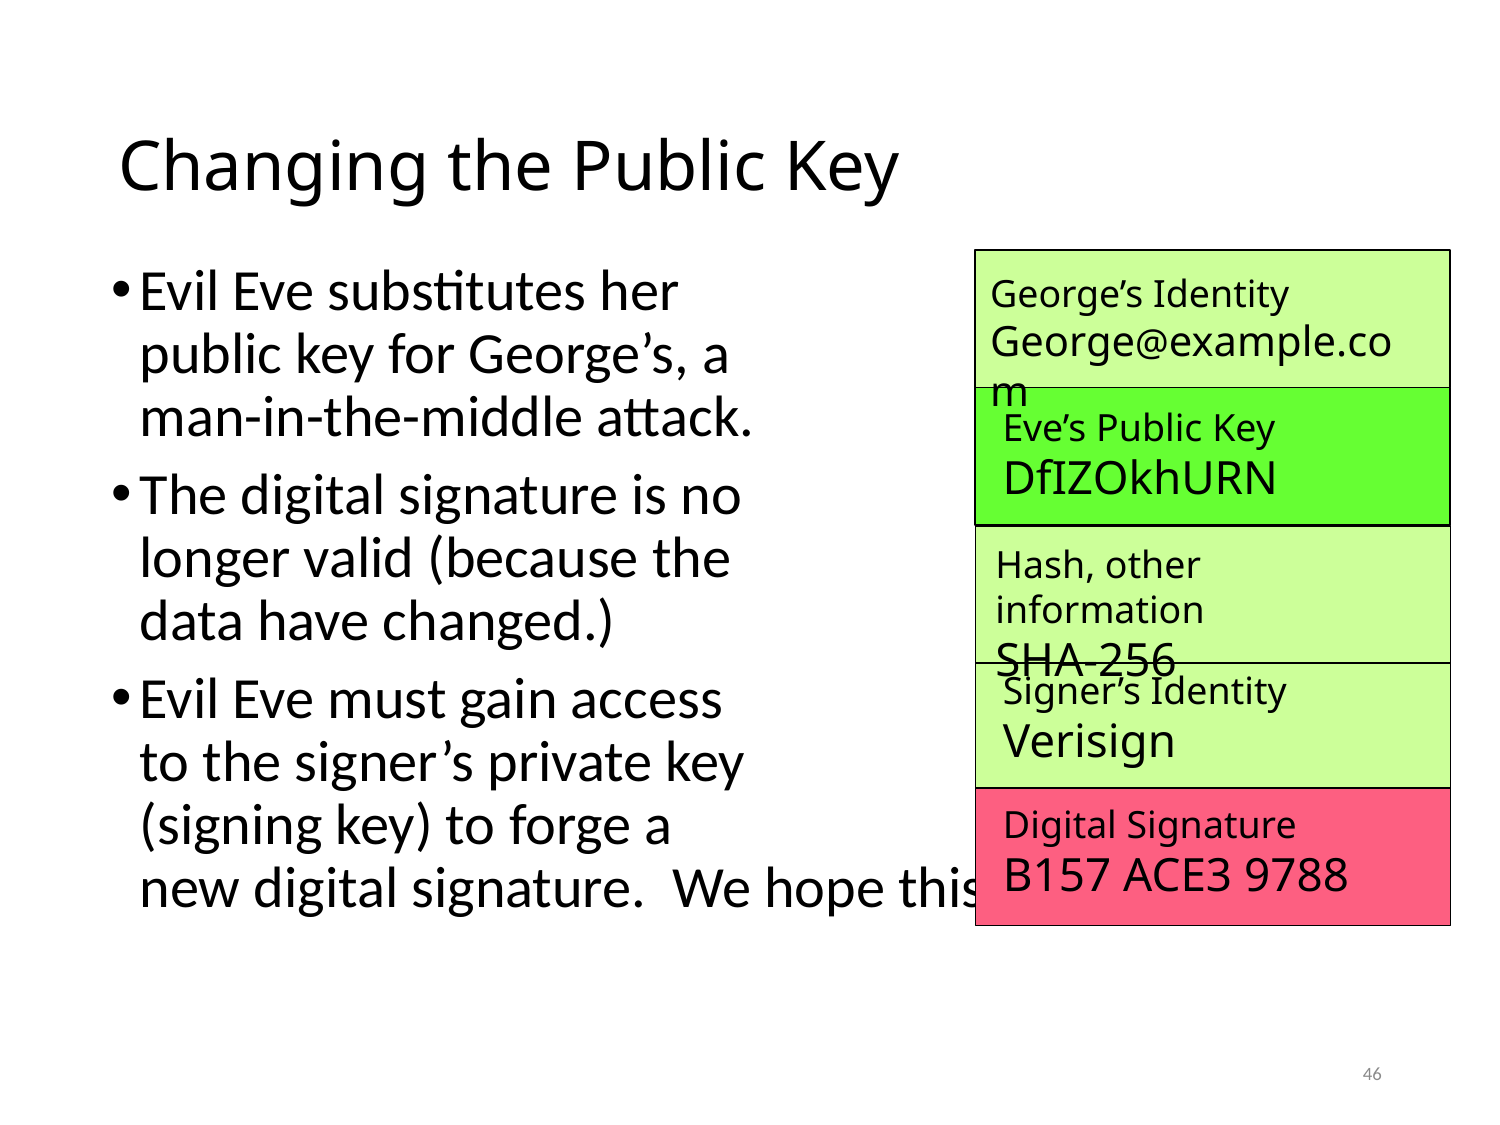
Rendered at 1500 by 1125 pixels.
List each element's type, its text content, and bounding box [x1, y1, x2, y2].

text_box Digital Signature B157 ACE3 9788 [987, 793, 1438, 909]
text_box [975, 787, 1451, 926]
list Evil Eve substitutes her public key for George’s, a man-in-the-middle attack. The digital signature is no longer valid (because the data have changed.) Evil Eve must gain access to the signer’s private key (signing key) to forge a new digital signature. We hope this is hard! [96, 252, 1431, 1048]
slide_number 46 [1059, 1042, 1397, 1103]
text_box Eve’s Public Key DfIZOkhURN [987, 396, 1438, 512]
text_box George’s Identity George@example.com [974, 262, 1447, 423]
text_box [975, 249, 1450, 387]
text_box [975, 387, 1450, 525]
text_box Hash, other information SHA-256 [980, 533, 1431, 694]
text_box [975, 525, 1451, 664]
text_box Signer’s Identity Verisign [987, 664, 1438, 775]
title Changing the Public Key [103, 59, 1397, 252]
text_box [975, 664, 1451, 787]
